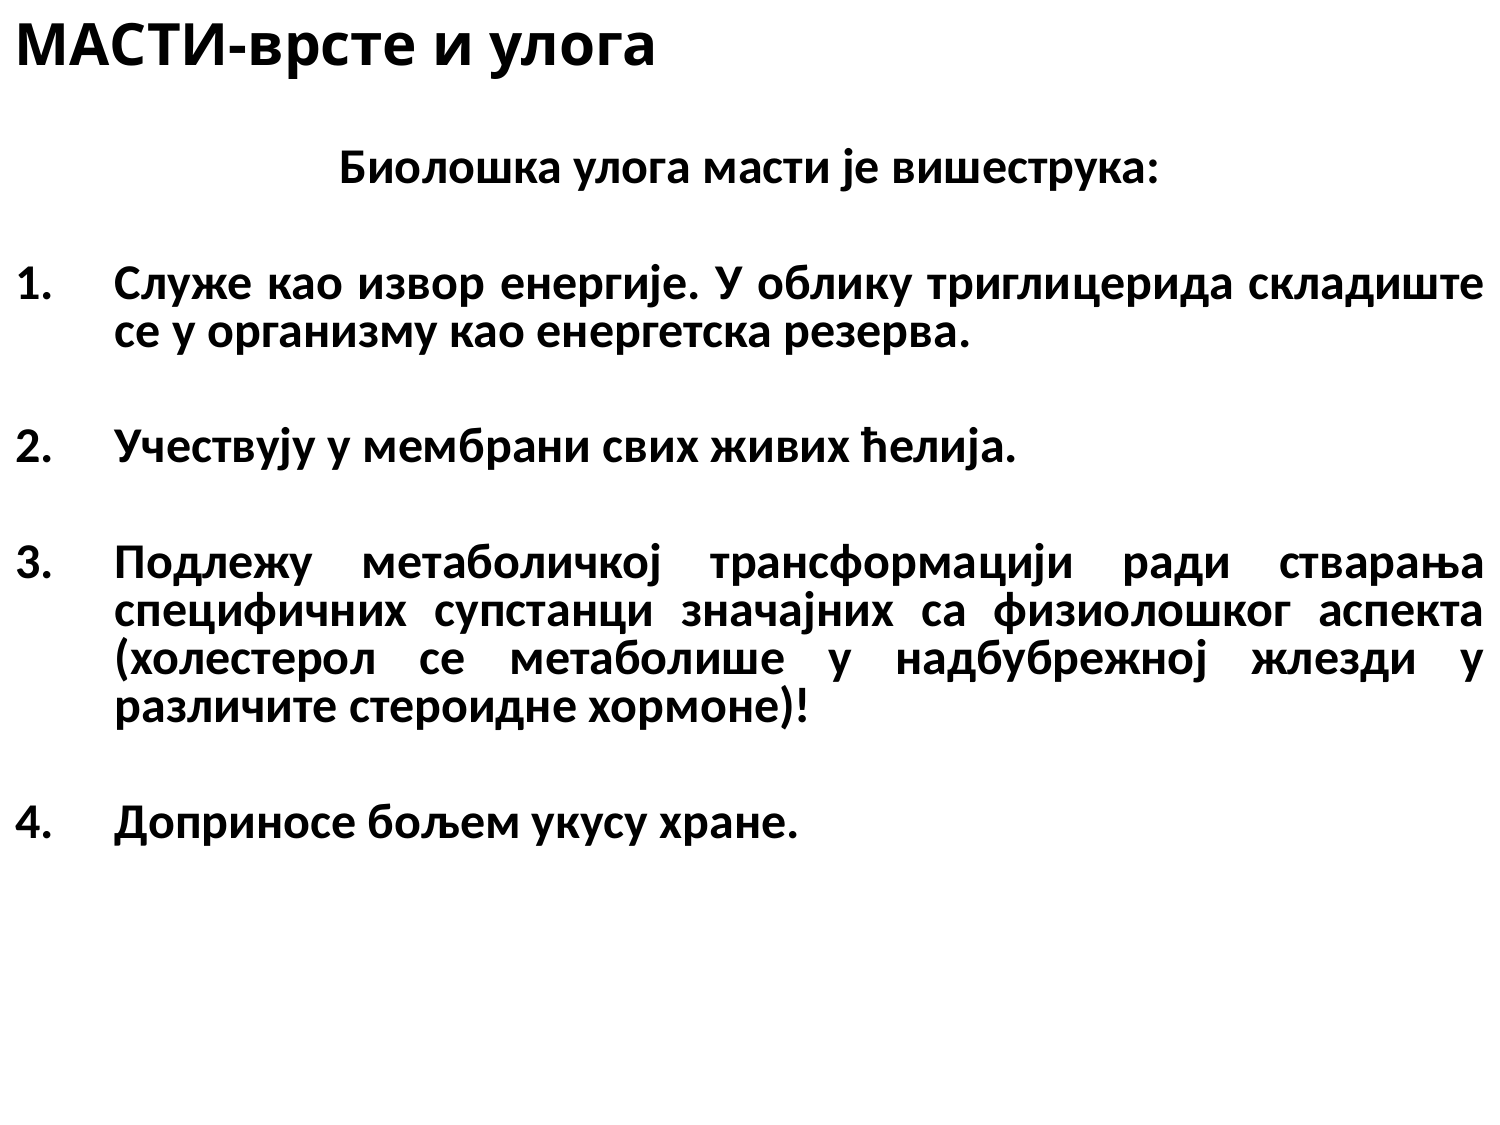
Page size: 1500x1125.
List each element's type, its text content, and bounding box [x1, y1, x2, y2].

subtitle Биолошка улога масти је вишеструка: Служе као извор енергије. У облику триглицерида складиште се у организму као енергетска резерва. Учествују у мембрани свих живих ћелија. Подлежу метаболичкој трансформацији ради стварања специфичних супстанци значајних са физиолошког аспекта (холестерол се метаболише у надбубрежној жлезди у различите стероидне хормоне)! Доприносе бољем укусу хране. [0, 137, 1500, 1125]
text_box МАСТИ-врсте и улога [0, 0, 1500, 85]
